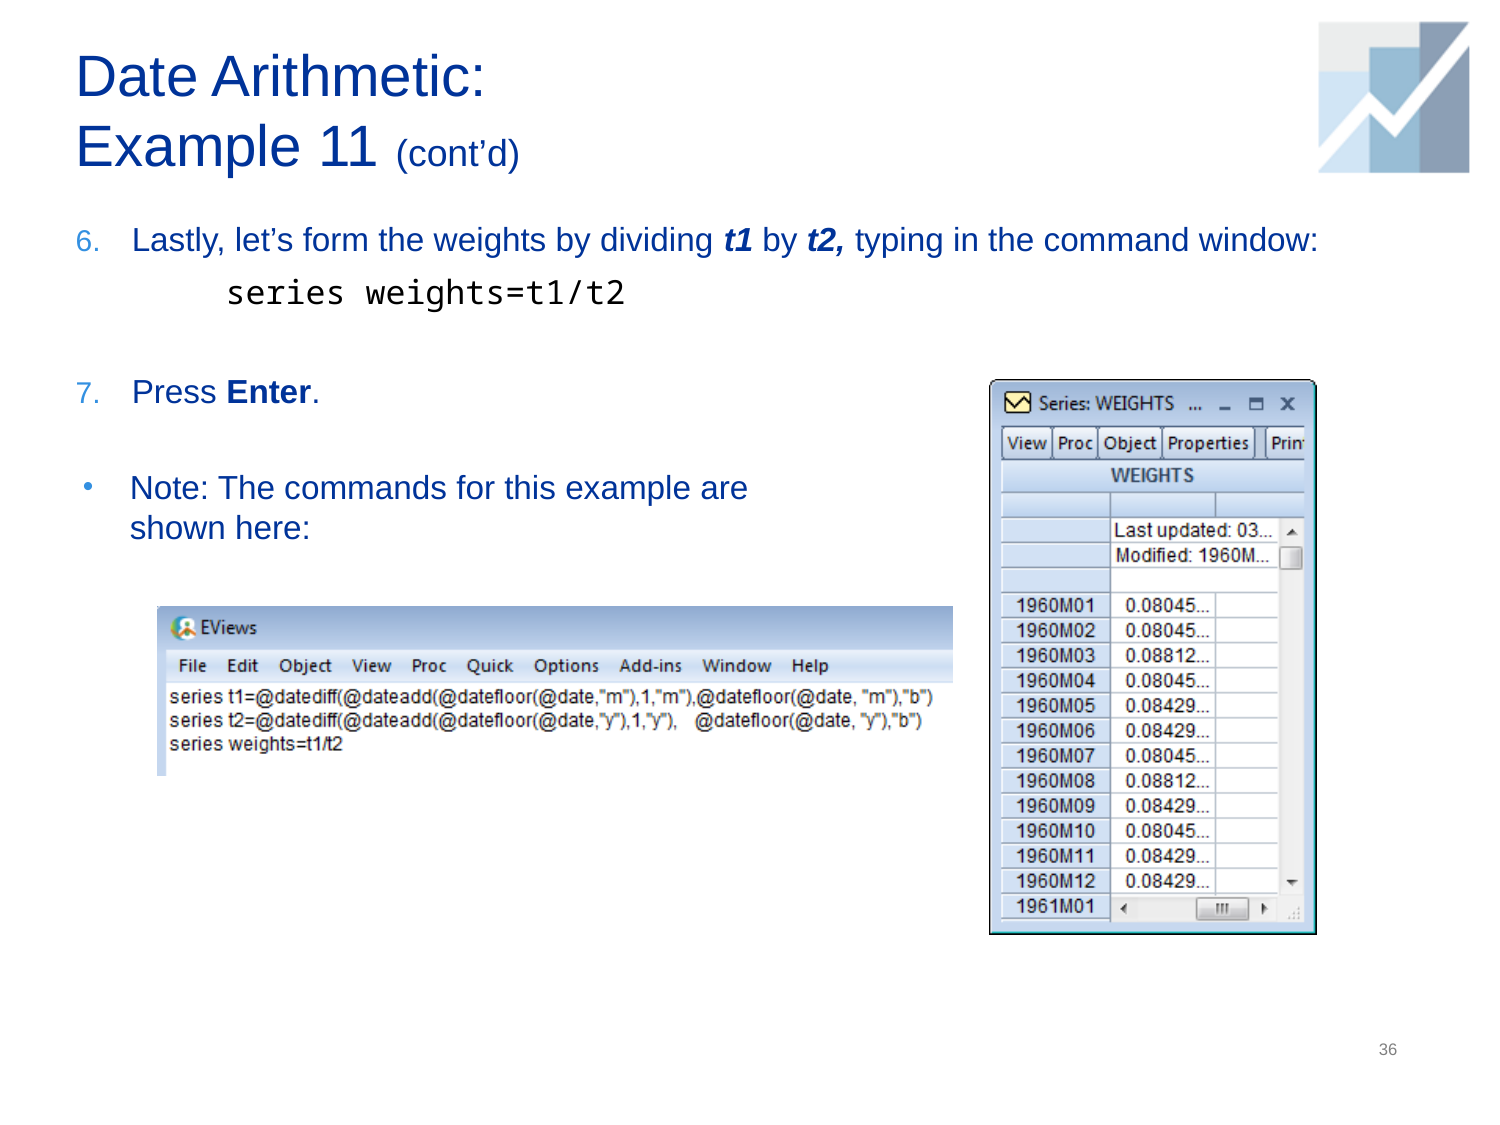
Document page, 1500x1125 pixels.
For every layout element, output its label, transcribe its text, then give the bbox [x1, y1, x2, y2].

picture [1300, 11, 1479, 181]
picture [989, 379, 1317, 935]
slide_number 36 [1262, 1015, 1413, 1067]
text_box Note: The commands for this example are shown here: [68, 397, 772, 917]
text_box Lastly, let’s form the weights by dividing t1 by t2, typing in the command window: series weights=t1/t2 Press Enter. [60, 210, 1412, 419]
picture [157, 606, 954, 776]
text_box Date Arithmetic: Example 11 (cont’d) [60, 0, 1295, 186]
